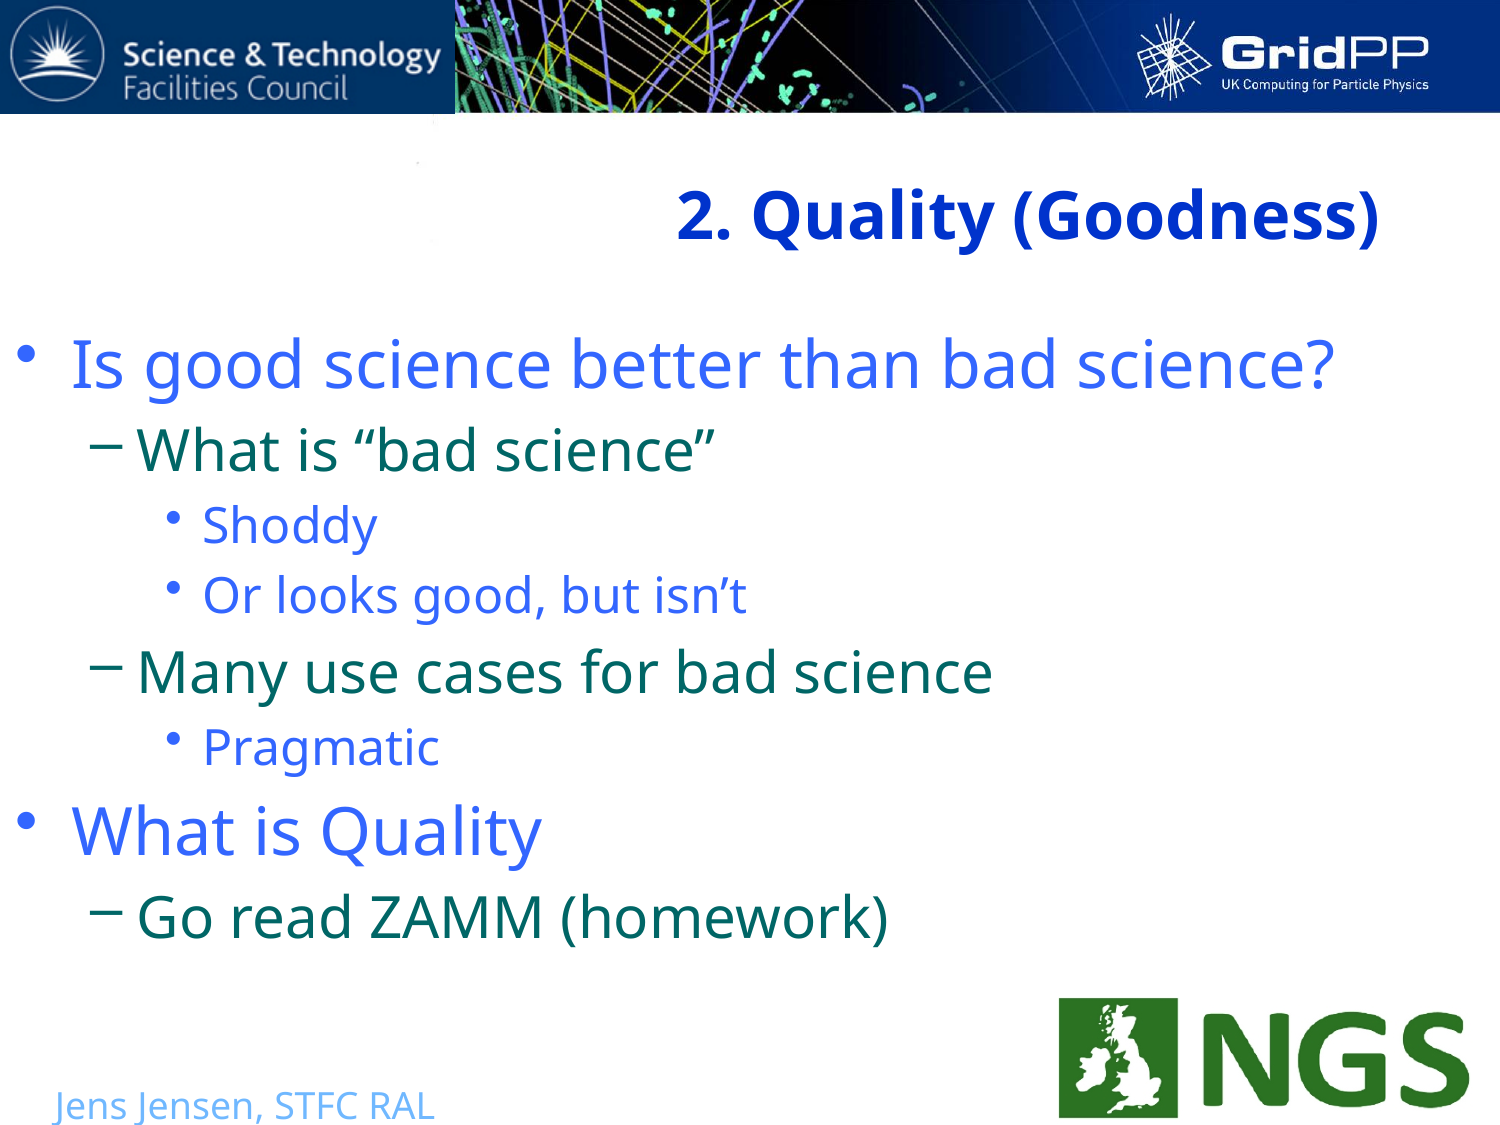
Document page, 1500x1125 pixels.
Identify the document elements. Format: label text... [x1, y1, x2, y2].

list Is good science better than bad science? What is “bad science” Shoddy Or looks good, but isn’t Many use cases for bad science Pragmatic What is Quality Go read ZAMM (homework) [0, 314, 1500, 1036]
title 2. Quality (Goodness) [584, 125, 1473, 301]
picture [0, 0, 1500, 314]
picture [0, 1036, 1500, 1125]
